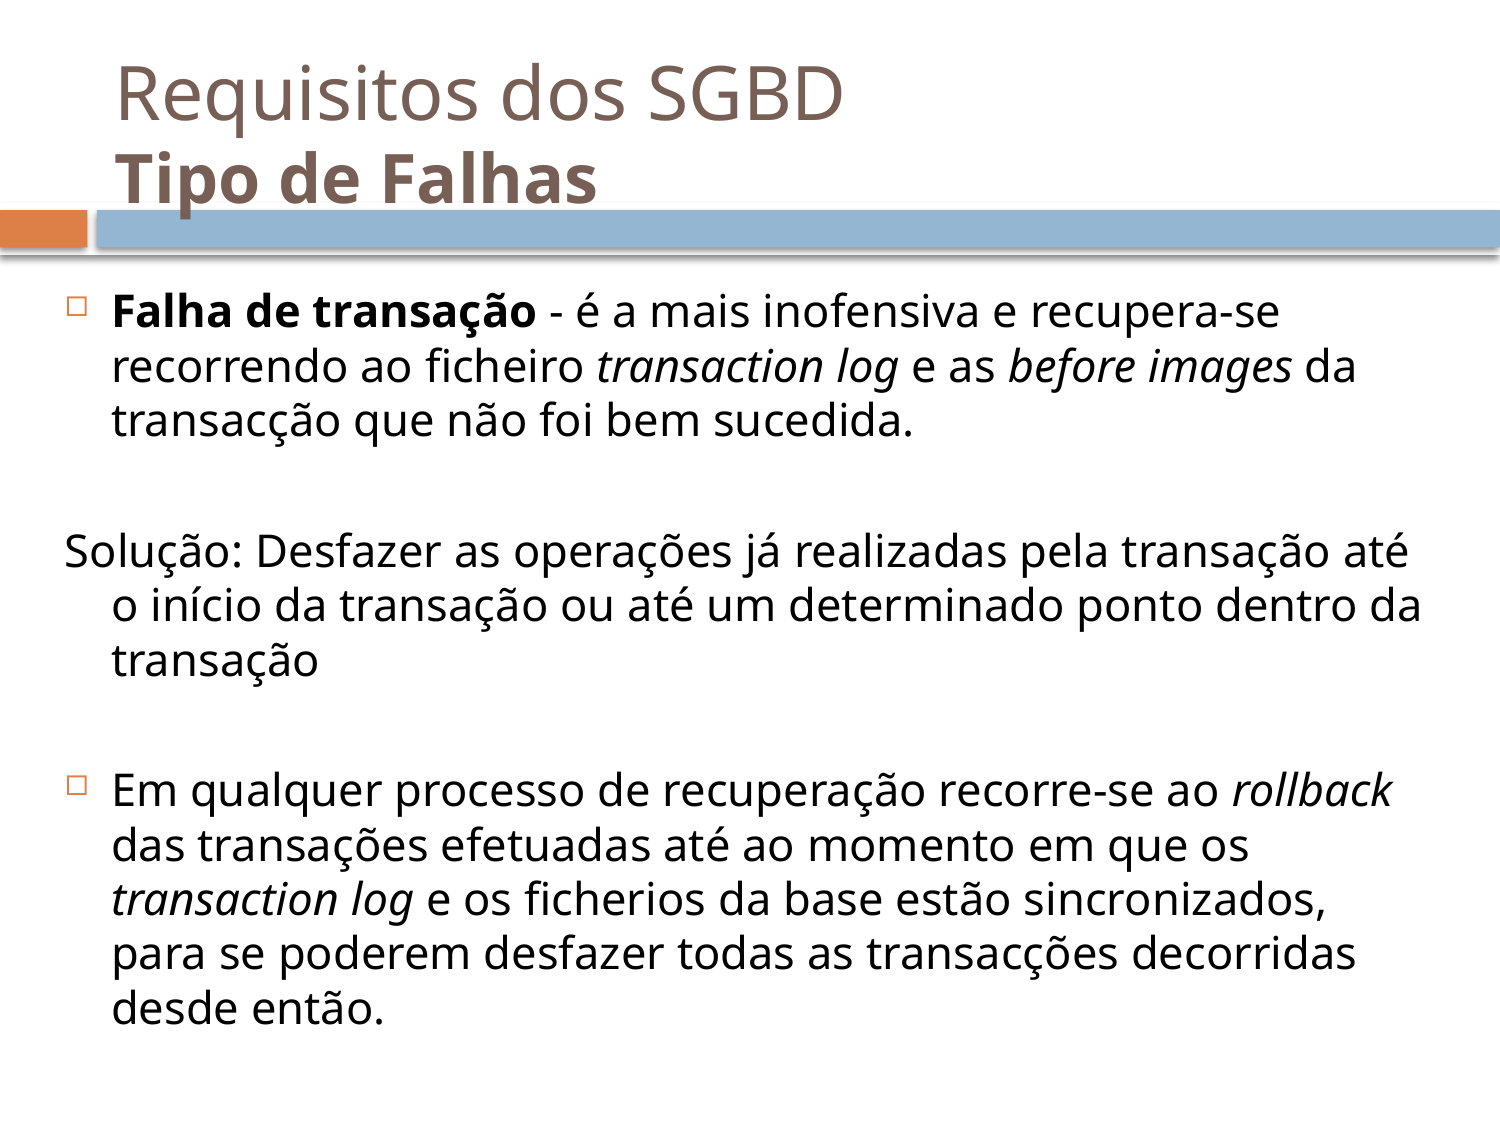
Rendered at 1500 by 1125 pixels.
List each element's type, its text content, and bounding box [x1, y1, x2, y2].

title Requisitos dos SGBD Tipo de Falhas [99, 37, 1375, 225]
list Falha de transação - é a mais inofensiva e recupera-se recorrendo ao ficheiro transaction log e as before images da transacção que não foi bem sucedida. Solução: Desfazer as operações já realizadas pela transação até o início da transação ou até um determinado ponto dentro da transação Em qualquer processo de recuperação recorre-se ao rollback das transações efetuadas até ao momento em que os transaction log e os ficherios da base estão sincronizados, para se poderem desfazer todas as transacções decorridas desde então. [50, 275, 1450, 1043]
